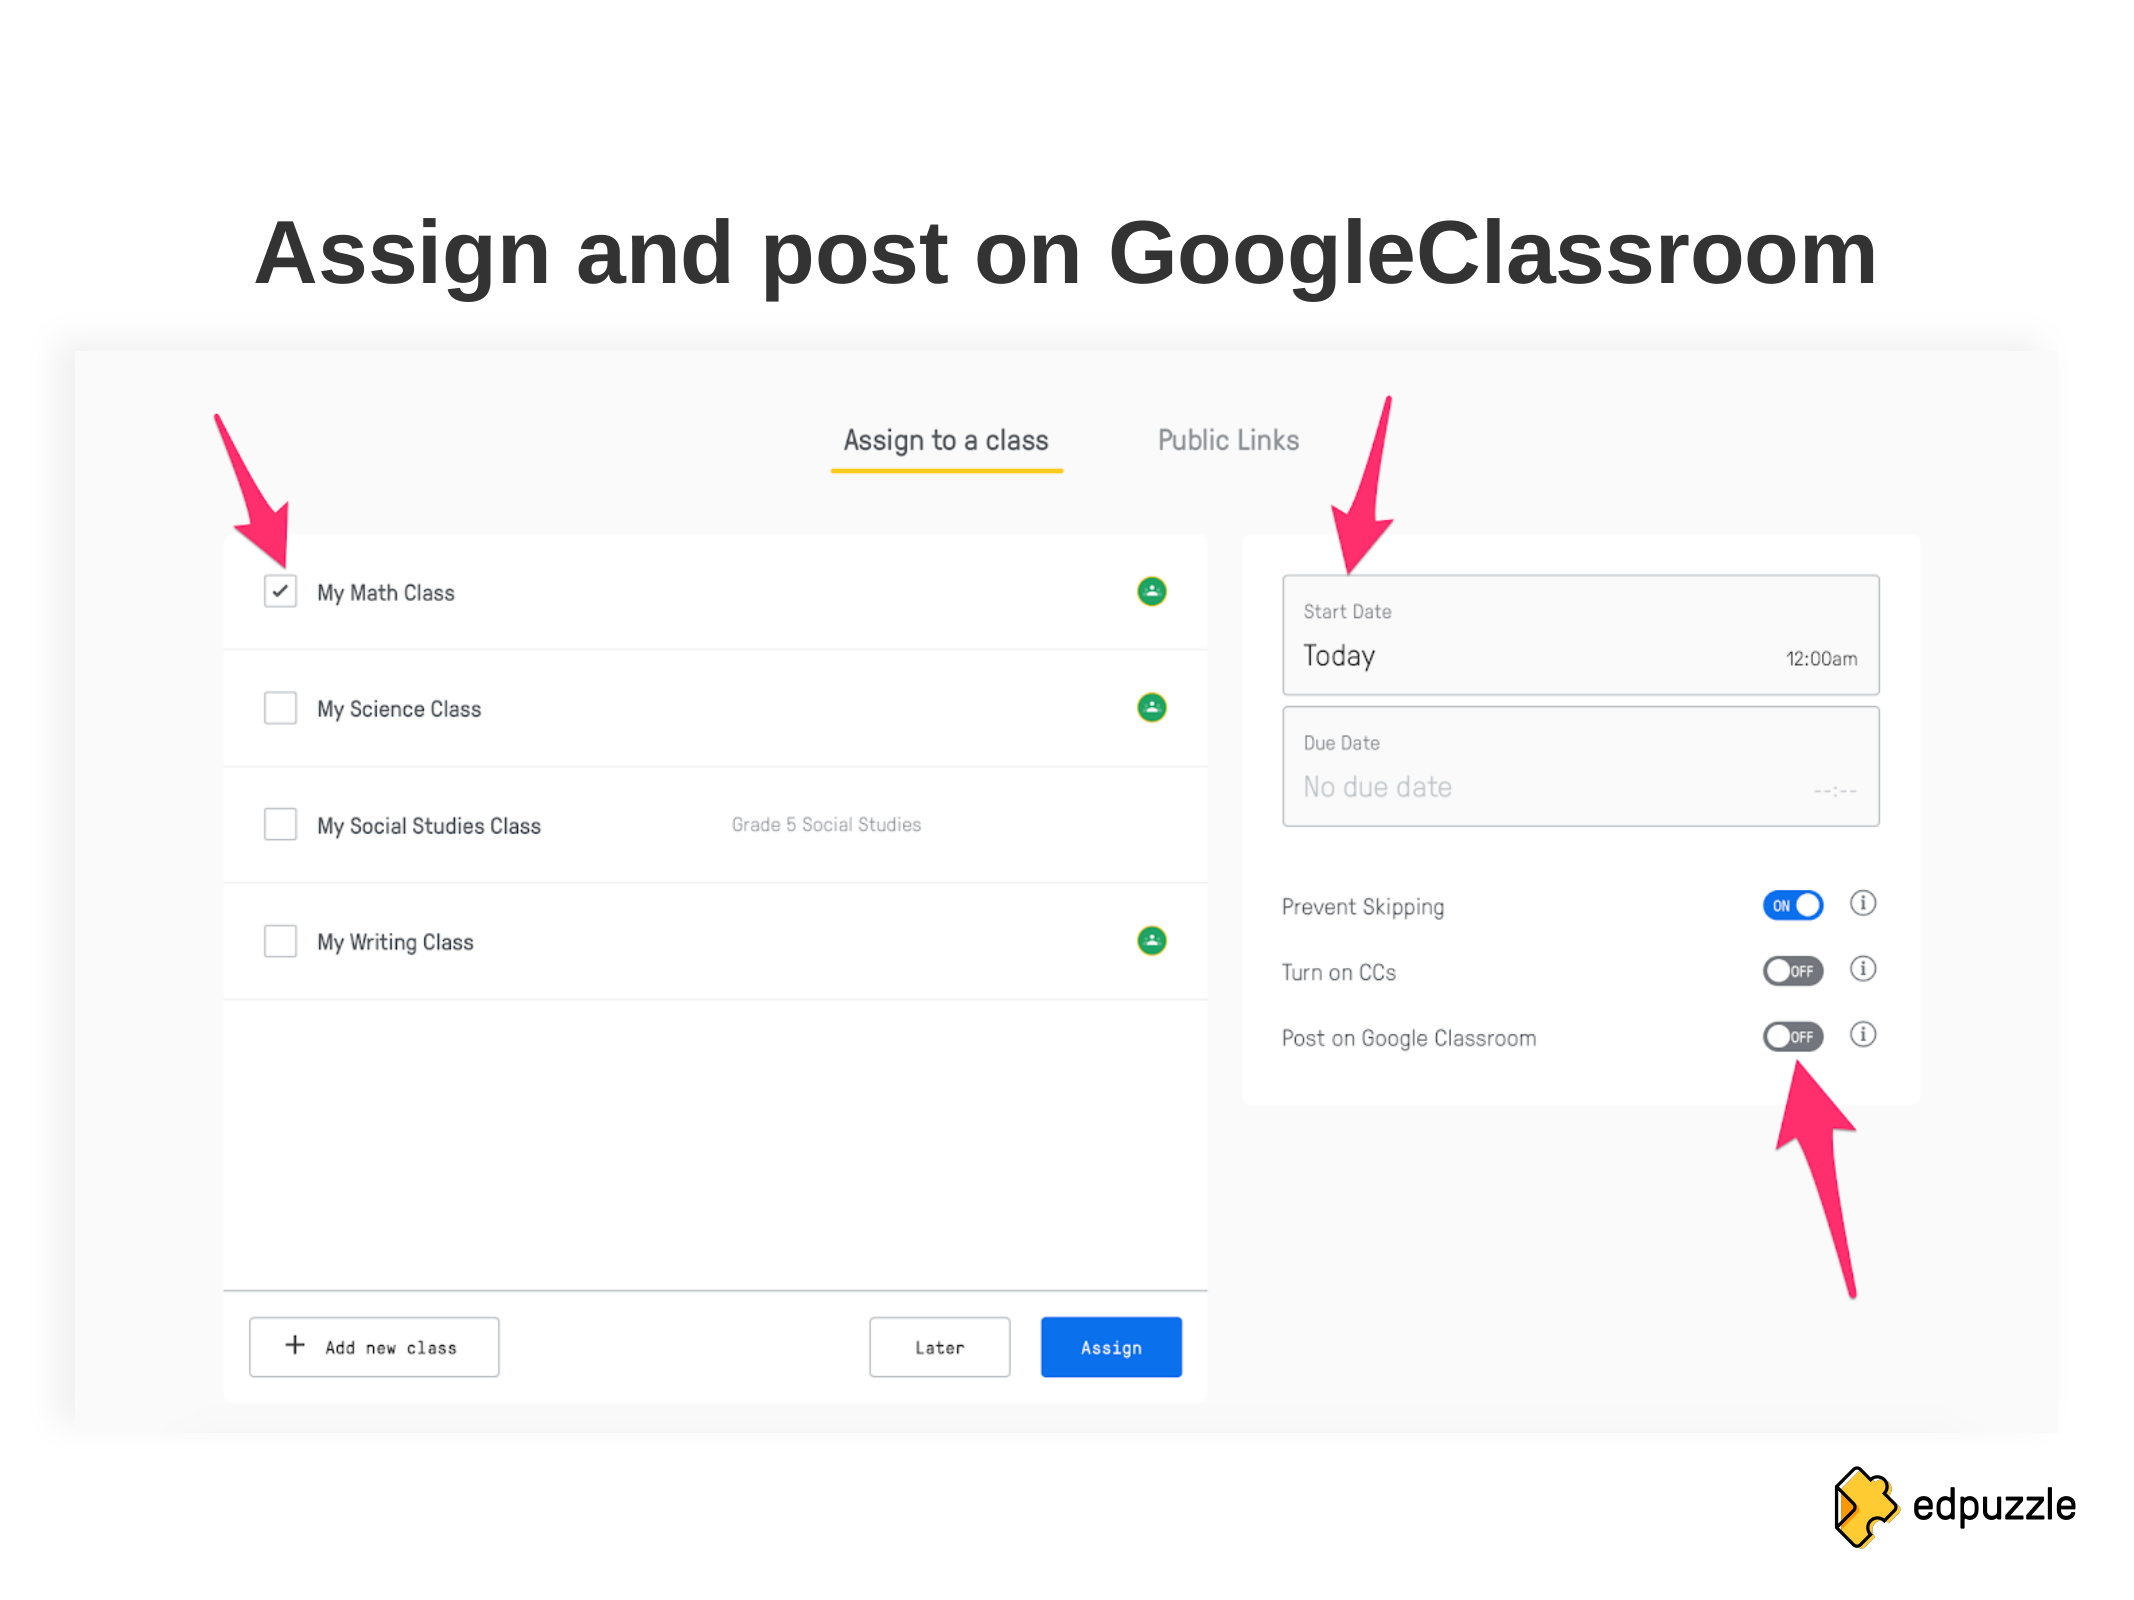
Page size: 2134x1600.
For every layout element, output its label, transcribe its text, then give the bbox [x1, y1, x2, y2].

picture [74, 351, 2121, 1581]
text_box Assign and post on GoogleClassroom [245, 185, 1888, 310]
